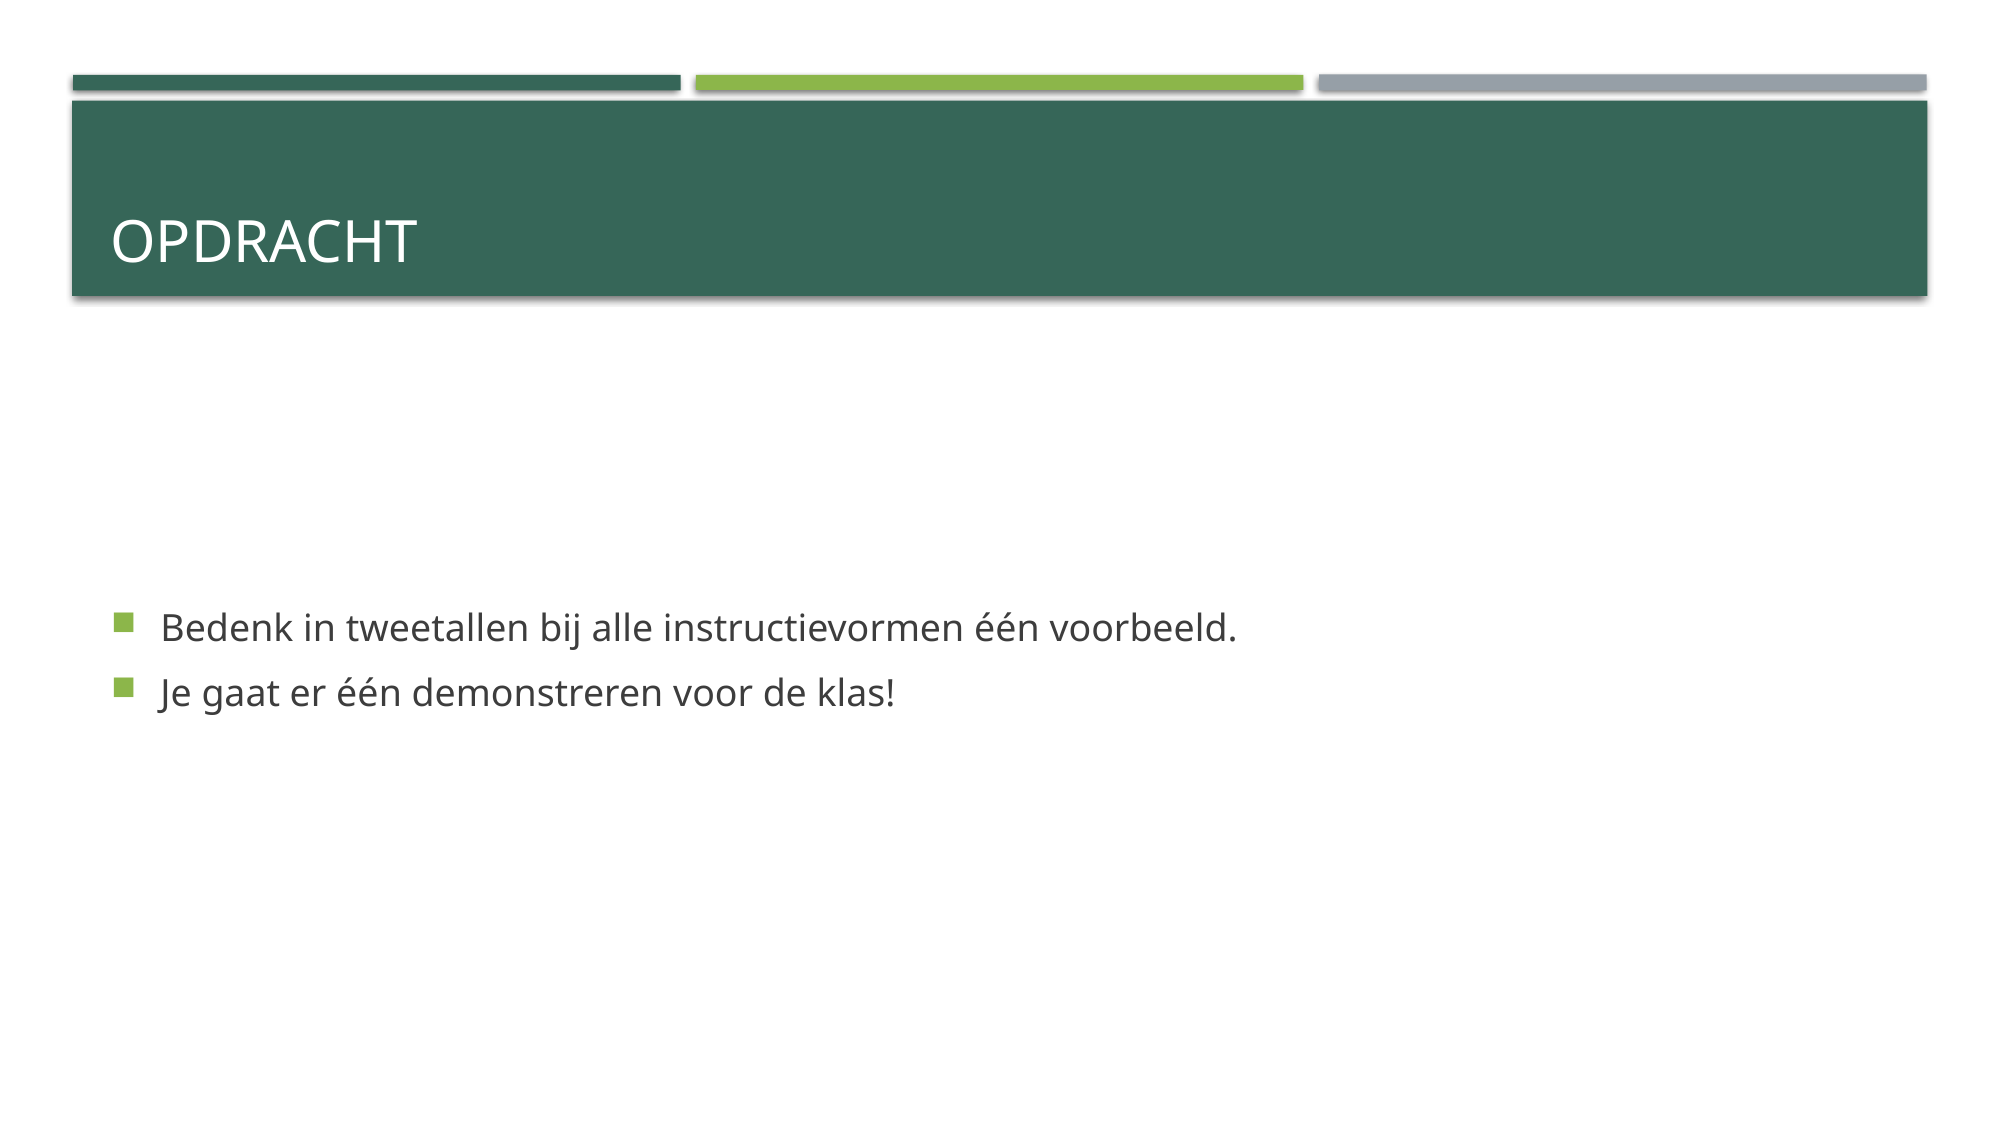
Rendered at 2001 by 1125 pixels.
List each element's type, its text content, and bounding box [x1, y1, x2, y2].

title Opdracht [95, 115, 1905, 282]
list Bedenk in tweetallen bij alle instructievormen één voorbeeld. Je gaat er één demonstreren voor de klas! [95, 357, 1905, 962]
